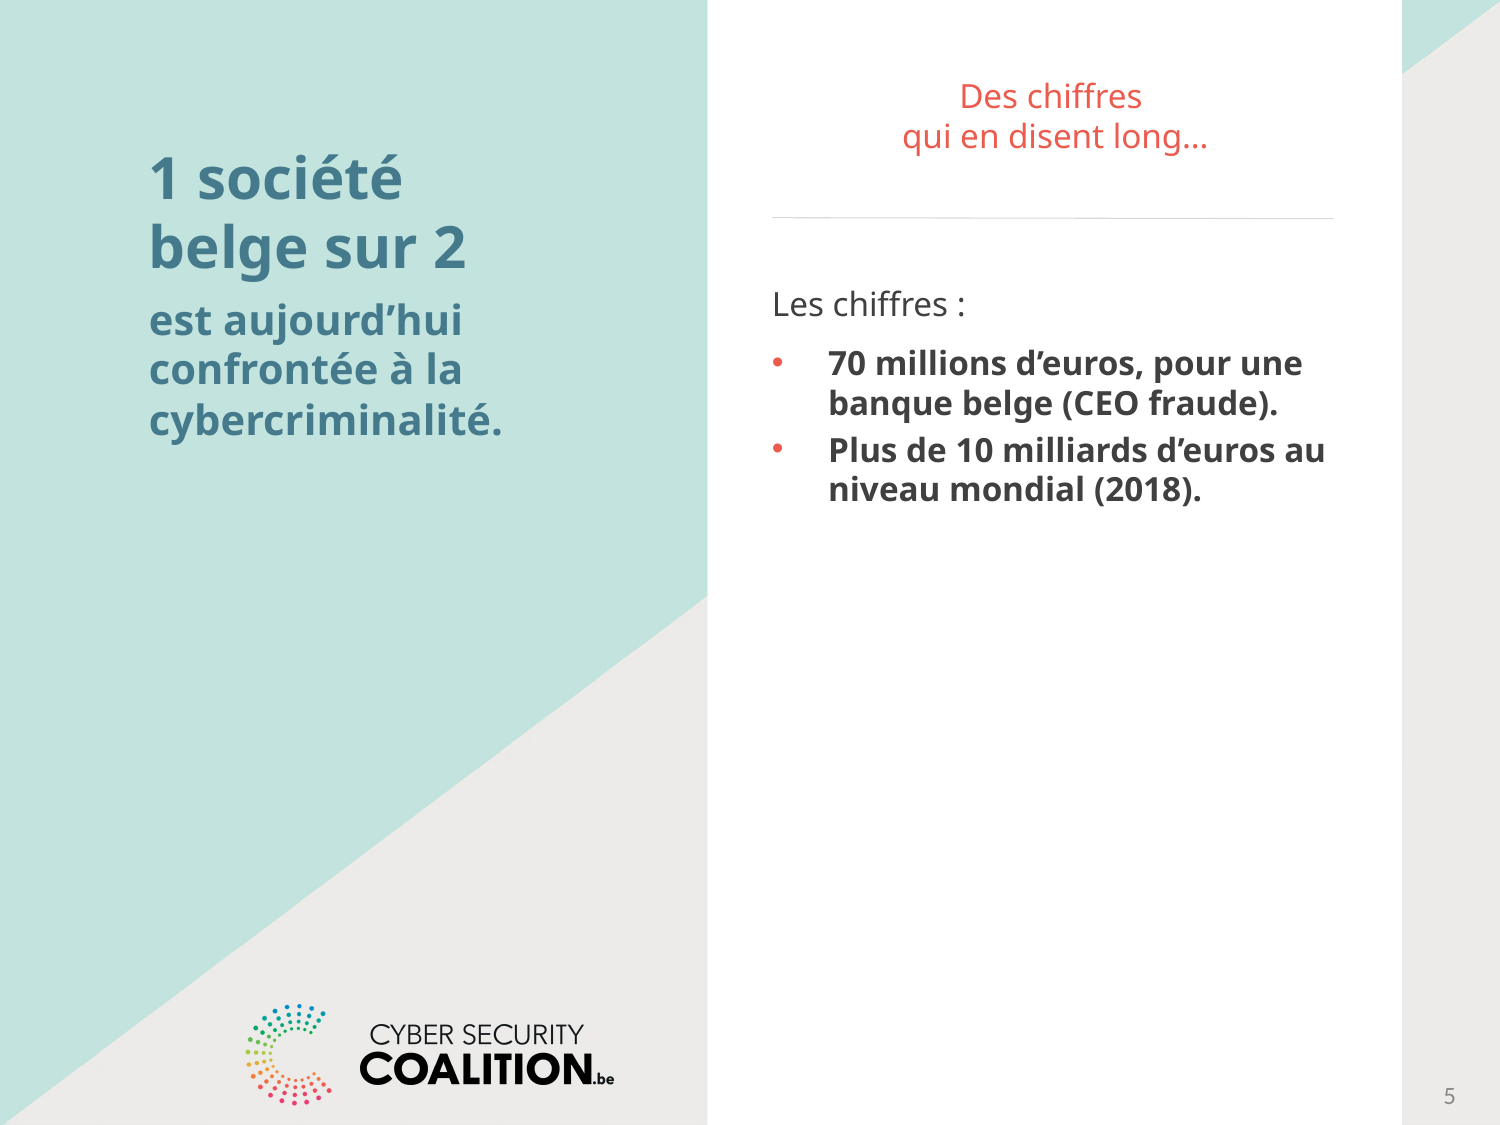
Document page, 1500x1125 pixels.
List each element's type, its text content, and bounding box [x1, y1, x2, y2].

text_box 1 société belge sur 2 est aujourd’hui confrontée à la cybercriminalité. [134, 133, 566, 451]
slide_number 5 [1400, 1063, 1500, 1125]
list Les chiffres : 70 millions d’euros, pour une banque belge (CEO fraude). Plus de 10 milliards d’euros au niveau mondial (2018). [756, 275, 1349, 1018]
picture [0, 0, 1500, 1125]
title Des chiffres qui en disent long… [750, 67, 1362, 163]
